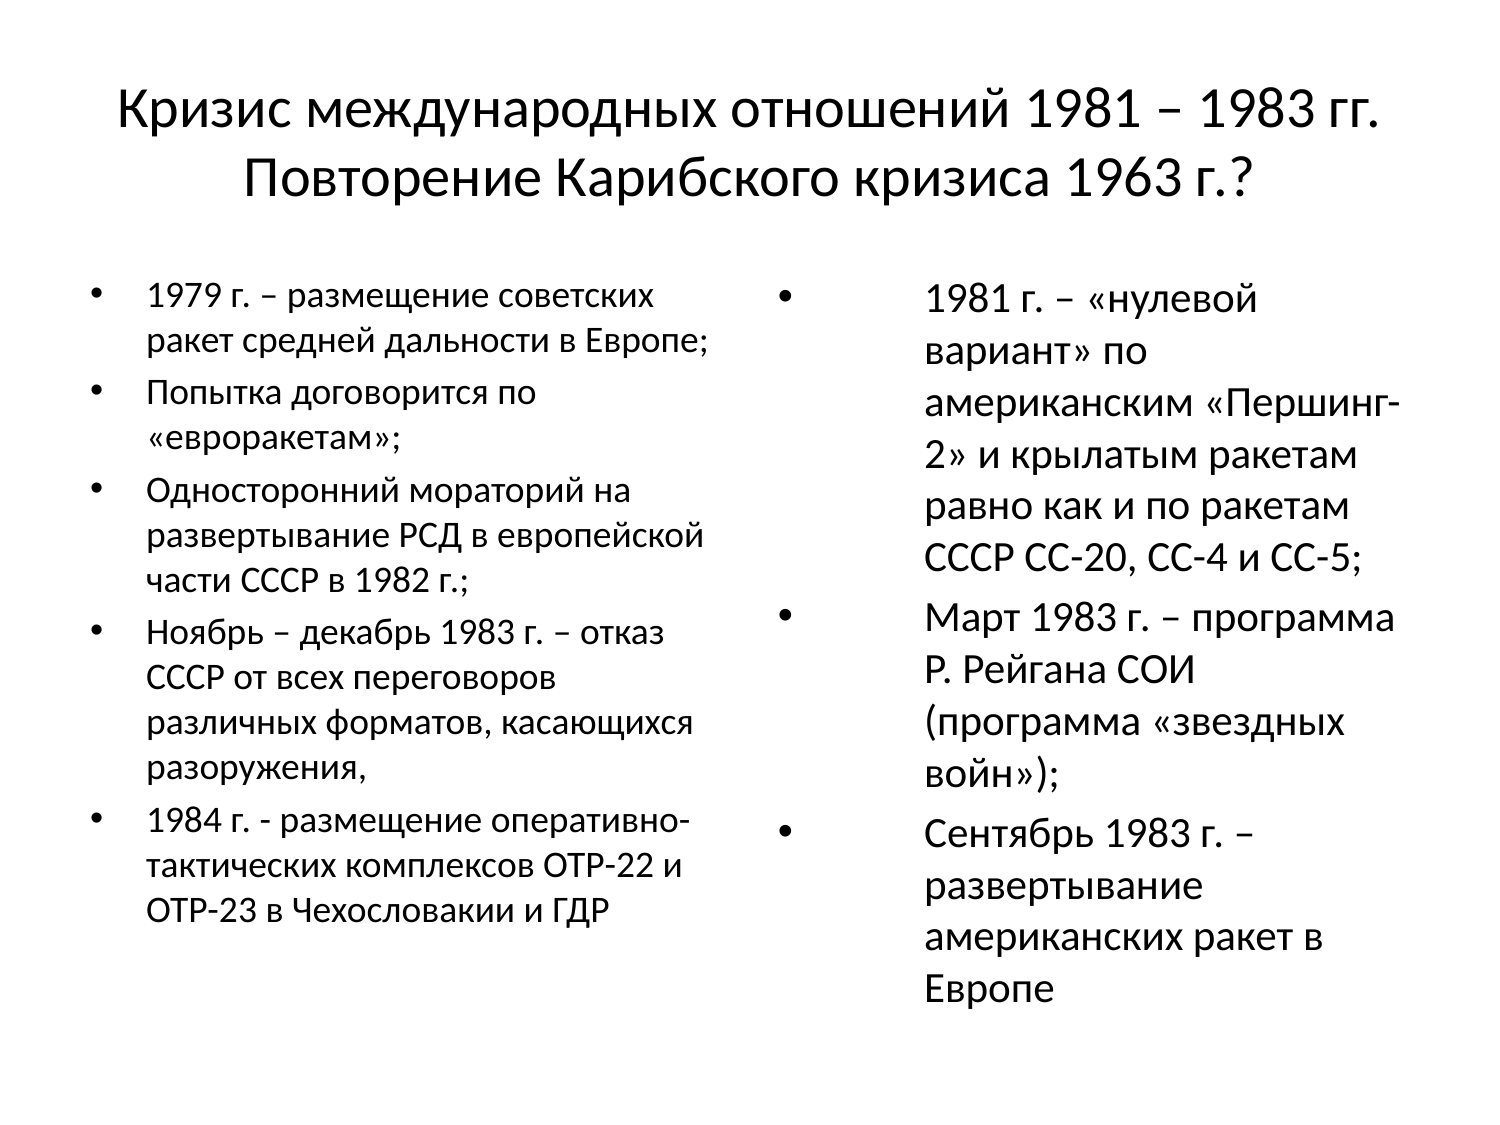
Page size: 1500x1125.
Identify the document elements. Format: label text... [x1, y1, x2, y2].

text_box 1981 г. – «нулевой вариант» по американским «Першинг-2» и крылатым ракетам равно как и по ракетам СССР СС-20, СС-4 и СС-5; Март 1983 г. – программа Р. Рейгана СОИ (программа «звездных войн»); Сентябрь 1983 г. – развертывание американских ракет в Европе [762, 262, 1425, 1059]
text_box 1979 г. – размещение советских ракет средней дальности в Европе; Попытка договорится по «евроракетам»; Односторонний мораторий на развертывание РСД в европейской части СССР в 1982 г.; Ноябрь – декабрь 1983 г. – отказ СССР от всех переговоров различных форматов, касающихся разоружения, 1984 г. - размещение оперативно-тактических комплексов ОТР-22 и ОТР-23 в Чехословакии и ГДР [74, 262, 738, 953]
text_box Кризис международных отношений 1981 – 1983 гг. Повторение Карибского кризиса 1963 г.? [74, 45, 1425, 233]
